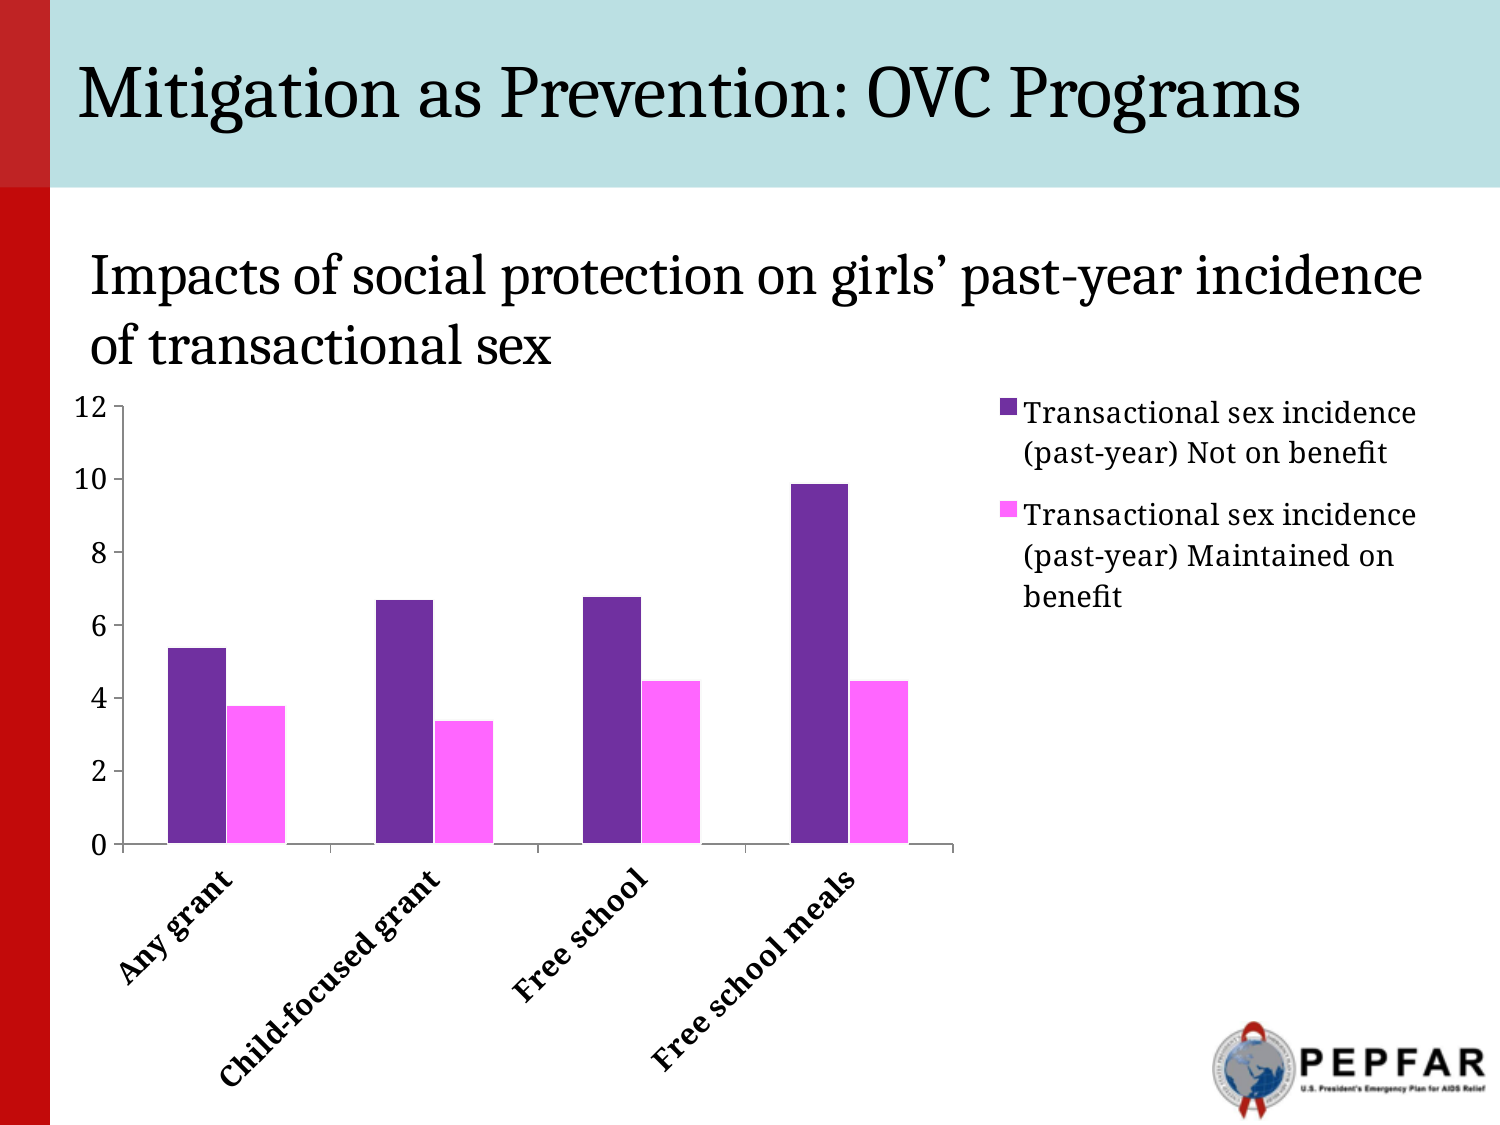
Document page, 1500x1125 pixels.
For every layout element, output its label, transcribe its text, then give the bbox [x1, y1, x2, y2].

picture [1212, 1021, 1489, 1121]
text_box Mitigation as Prevention: OVC Programs [62, 37, 1450, 138]
chart [45, 370, 1431, 1114]
title Impacts of social protection on girls’ past-year incidence of transactional sex [75, 212, 1463, 400]
